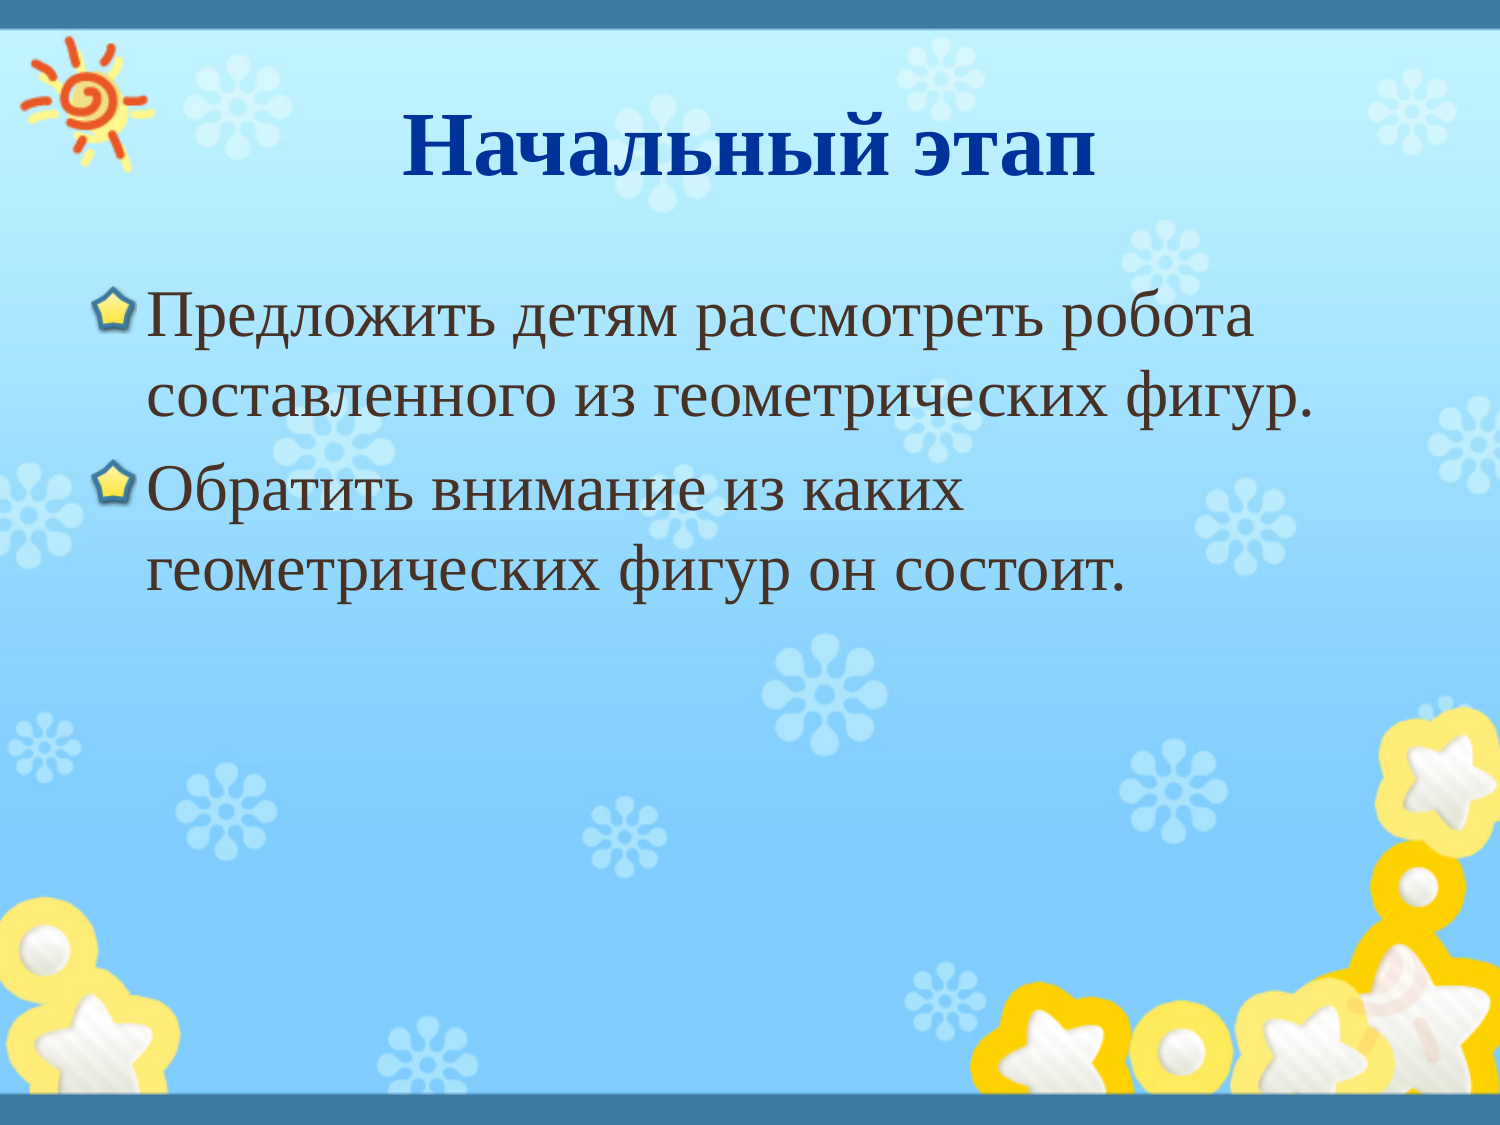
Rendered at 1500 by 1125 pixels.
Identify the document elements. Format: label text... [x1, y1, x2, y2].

list Предложить детям рассмотреть робота составленного из геометрических фигур. Обратить внимание из каких геометрических фигур он состоит. [74, 262, 1348, 645]
title Начальный этап [75, 45, 1425, 233]
picture [0, 0, 1500, 1125]
